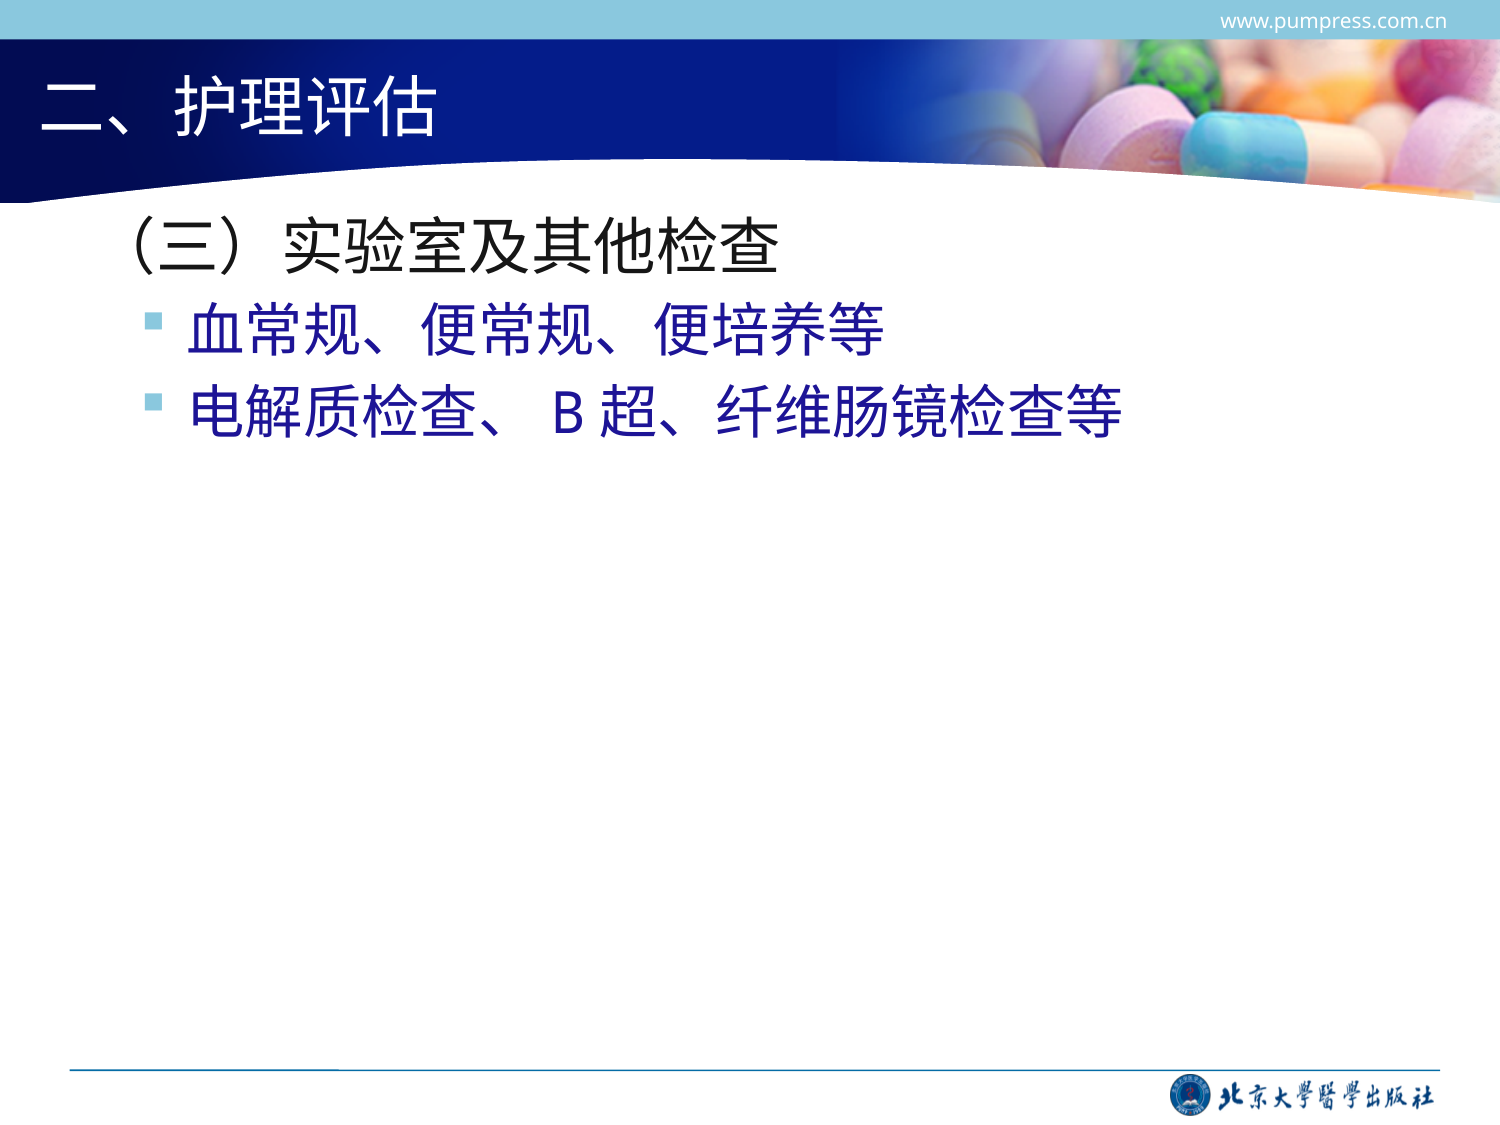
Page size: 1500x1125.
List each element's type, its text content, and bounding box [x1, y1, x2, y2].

list （三）实验室及其他检查 血常规、便常规、便培养等 电解质检查、B超、纤维肠镜检查等 [49, 198, 1463, 1026]
picture [1170, 1074, 1436, 1118]
slide_number www.pumpress.com.cn [1024, 0, 1463, 38]
title 二、护理评估 [23, 58, 1349, 152]
picture [0, 40, 1500, 203]
